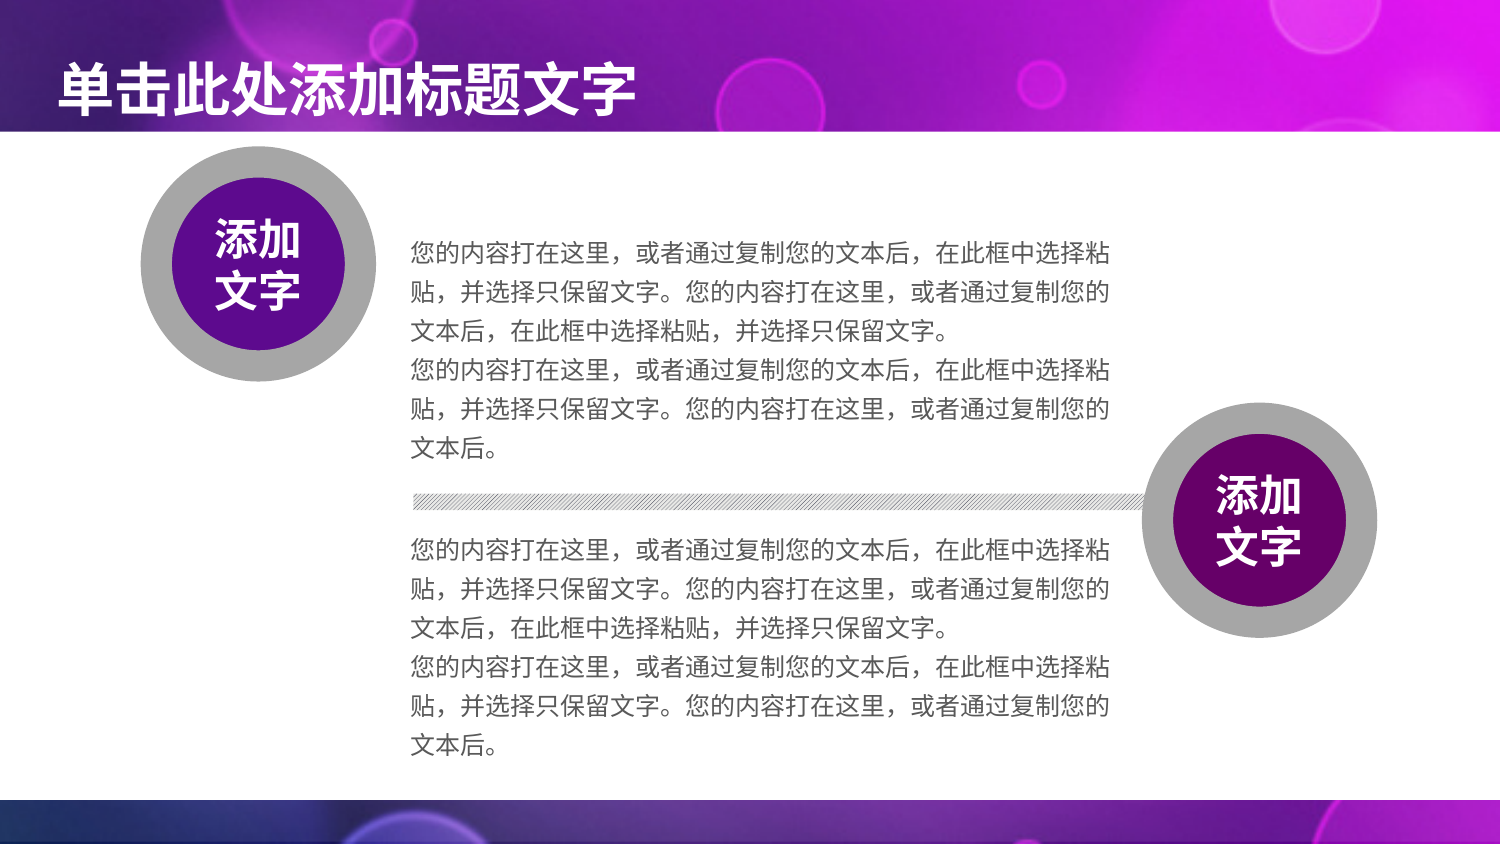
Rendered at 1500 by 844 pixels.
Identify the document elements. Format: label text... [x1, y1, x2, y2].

picture [0, 800, 1500, 844]
text_box [411, 492, 1161, 512]
text_box 添加文字 [156, 161, 361, 366]
text_box 您的内容打在这里，或者通过复制您的文本后，在此框中选择粘贴，并选择只保留文字。您的内容打在这里，或者通过复制您的文本后，在此框中选择粘贴，并选择只保留文字。 您的内容打在这里，或者通过复制您的文本后，在此框中选择粘贴，并选择只保留文字。您的内容打在这里，或者通过复制您的文本后。 [399, 520, 1127, 765]
picture [0, 0, 1500, 131]
text_box 添加文字 [1157, 418, 1362, 623]
text_box 您的内容打在这里，或者通过复制您的文本后，在此框中选择粘贴，并选择只保留文字。您的内容打在这里，或者通过复制您的文本后，在此框中选择粘贴，并选择只保留文字。 您的内容打在这里，或者通过复制您的文本后，在此框中选择粘贴，并选择只保留文字。您的内容打在这里，或者通过复制您的文本后。 [399, 222, 1127, 468]
